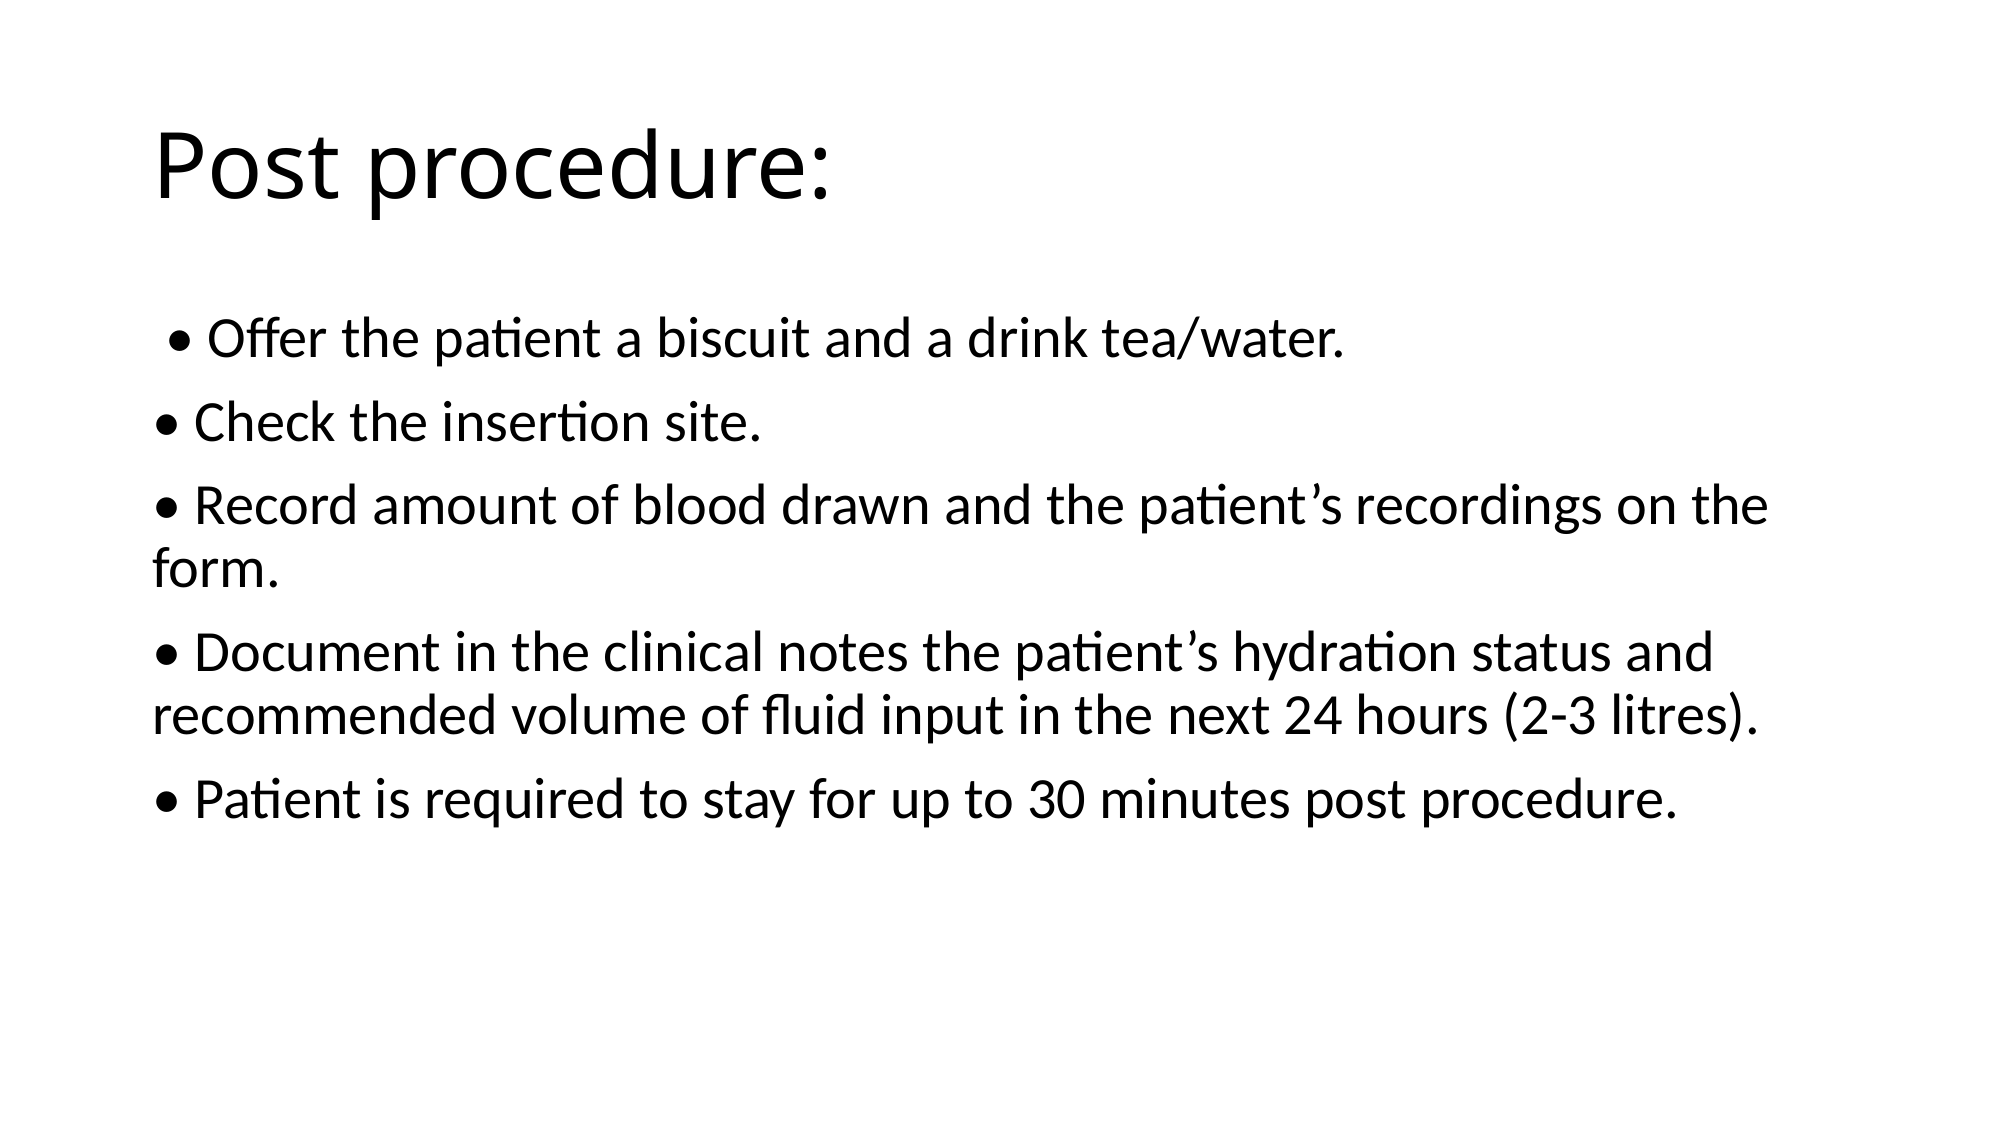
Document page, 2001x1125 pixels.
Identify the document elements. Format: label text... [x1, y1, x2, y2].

list • Offer the patient a biscuit and a drink tea/water. • Check the insertion site. • Record amount of blood drawn and the patient’s recordings on the form. • Document in the clinical notes the patient’s hydration status and recommended volume of fluid input in the next 24 hours (2-3 litres). • Patient is required to stay for up to 30 minutes post procedure. [137, 299, 1863, 1014]
title Post procedure: [137, 59, 1863, 278]
